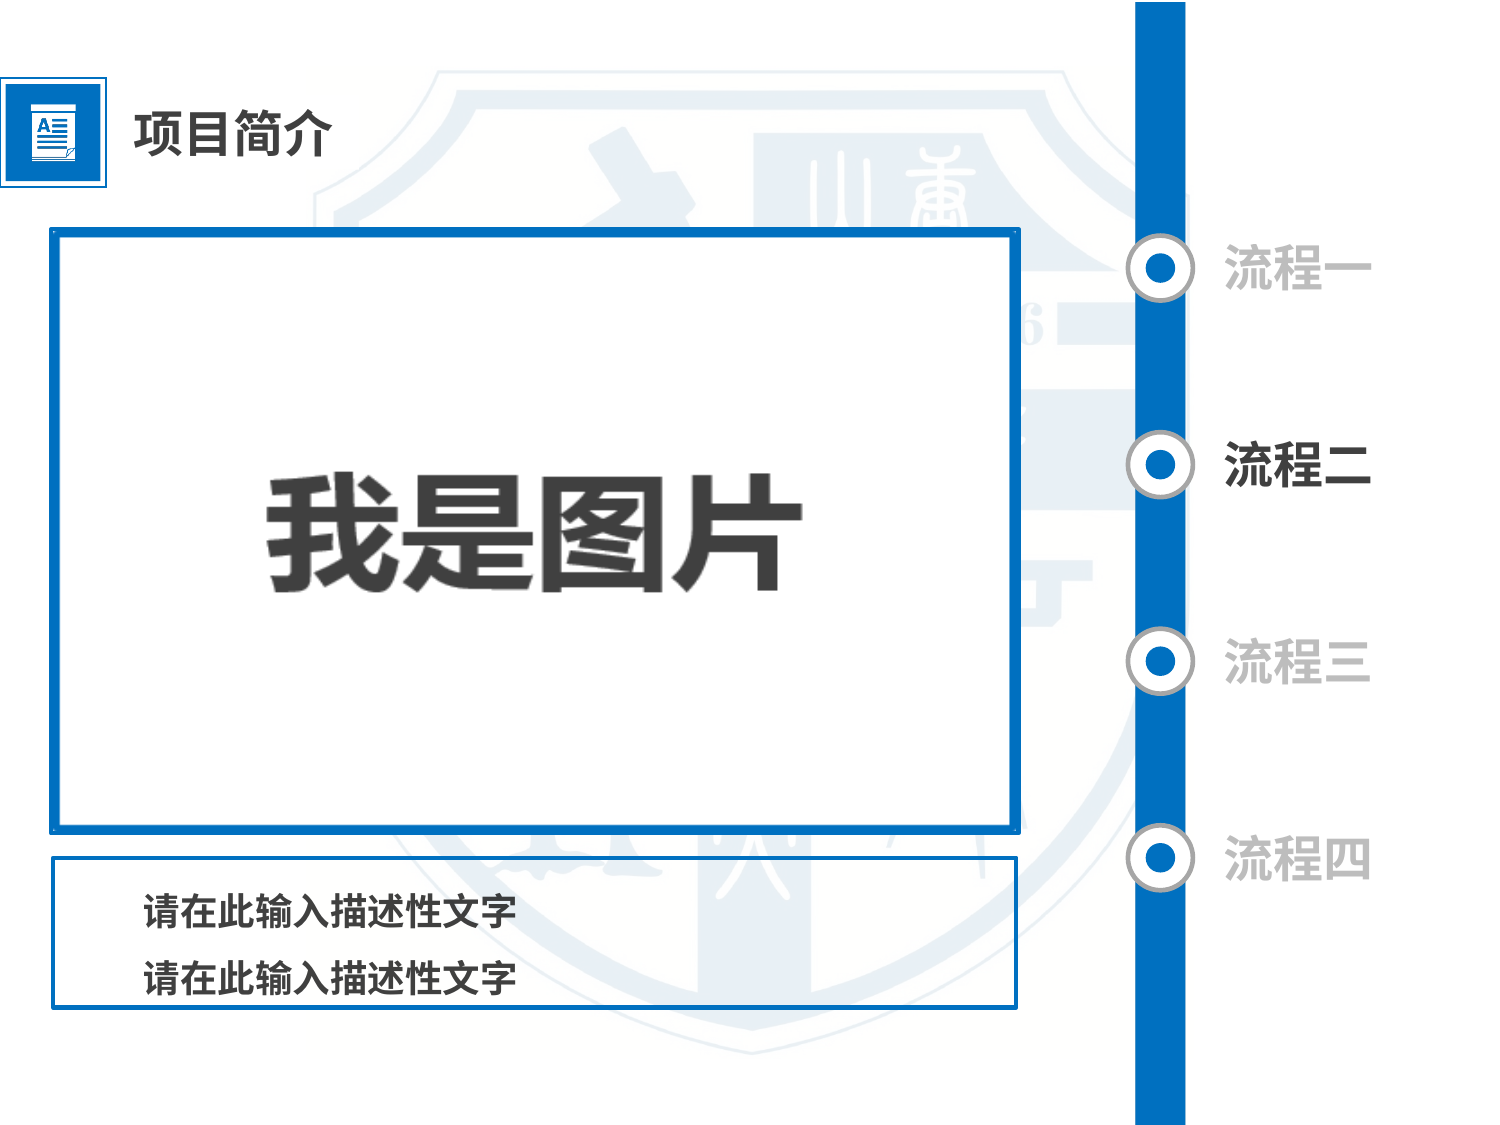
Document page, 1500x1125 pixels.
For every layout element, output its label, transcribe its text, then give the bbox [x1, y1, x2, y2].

text_box 流程三 [1208, 623, 1449, 698]
text_box 流程四 [1208, 819, 1449, 895]
text_box 项目简介 [119, 94, 359, 170]
text_box 请在此输入描述性文字 请在此输入描述性文字 [53, 857, 1017, 1008]
text_box 流程一 [1208, 229, 1449, 304]
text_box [0, 78, 107, 188]
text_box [1127, 1, 1193, 1125]
text_box 流程二 [1208, 426, 1449, 501]
picture [53, 231, 1017, 832]
